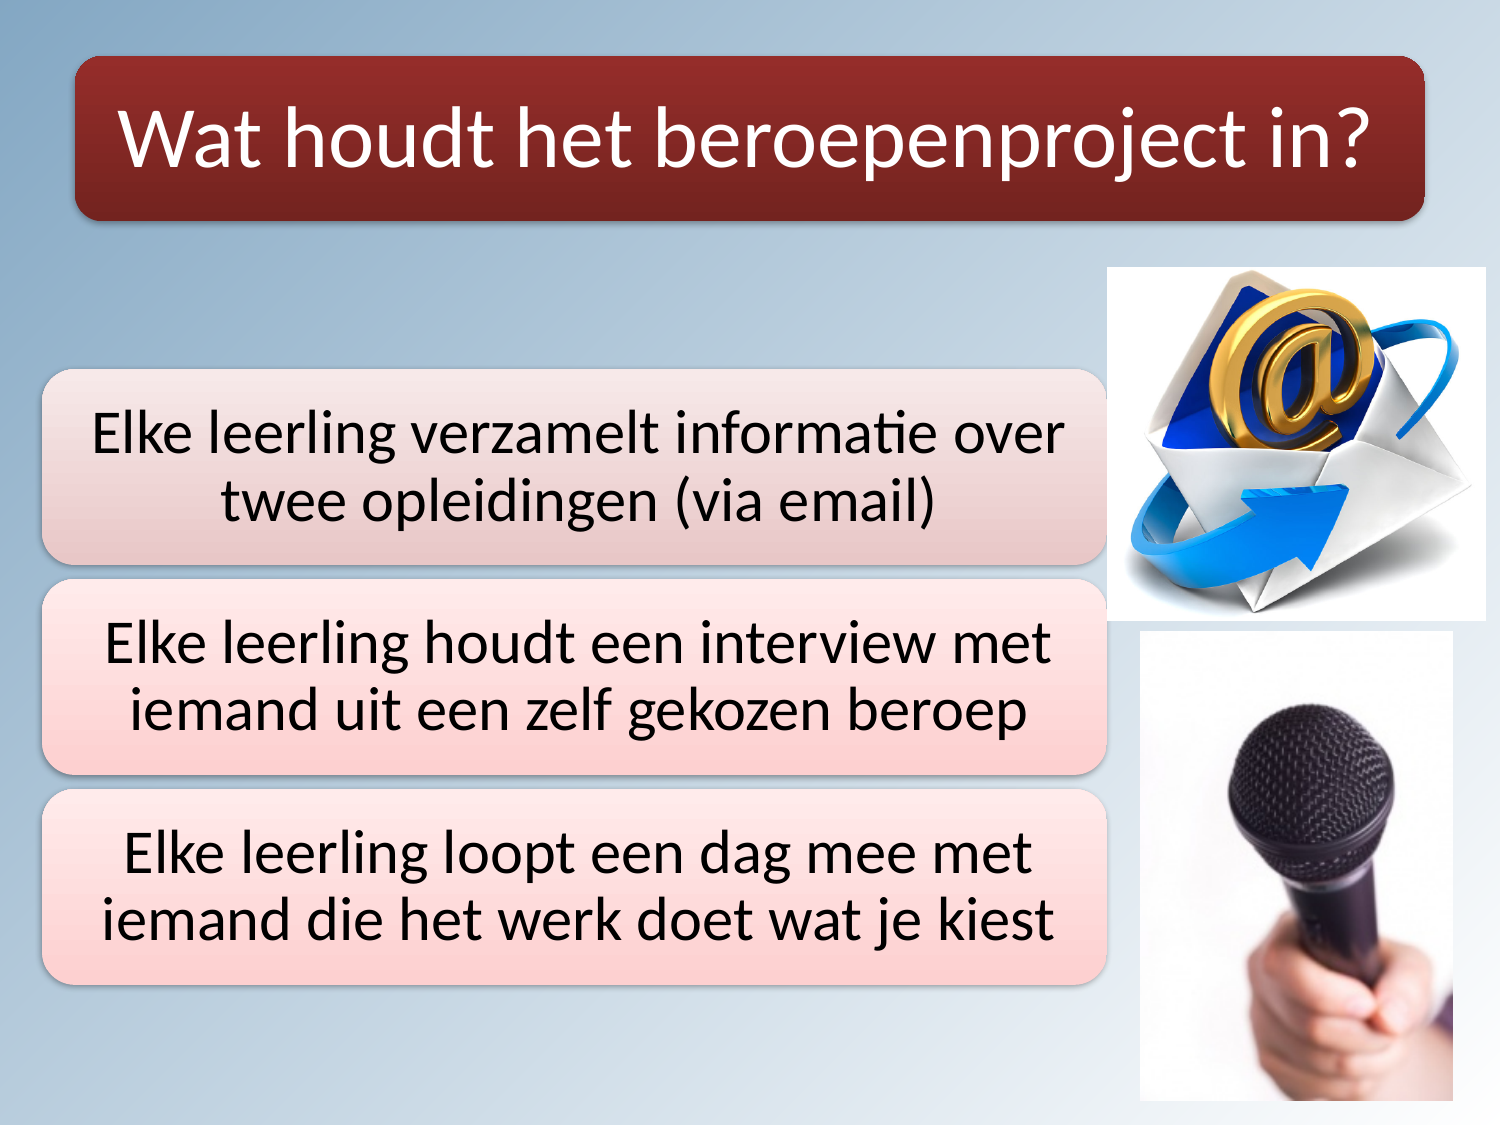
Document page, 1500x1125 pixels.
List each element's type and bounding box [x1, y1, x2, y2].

picture [1107, 267, 1486, 622]
picture [1139, 631, 1453, 1101]
list [41, 361, 1108, 993]
text_box [74, 44, 1426, 233]
